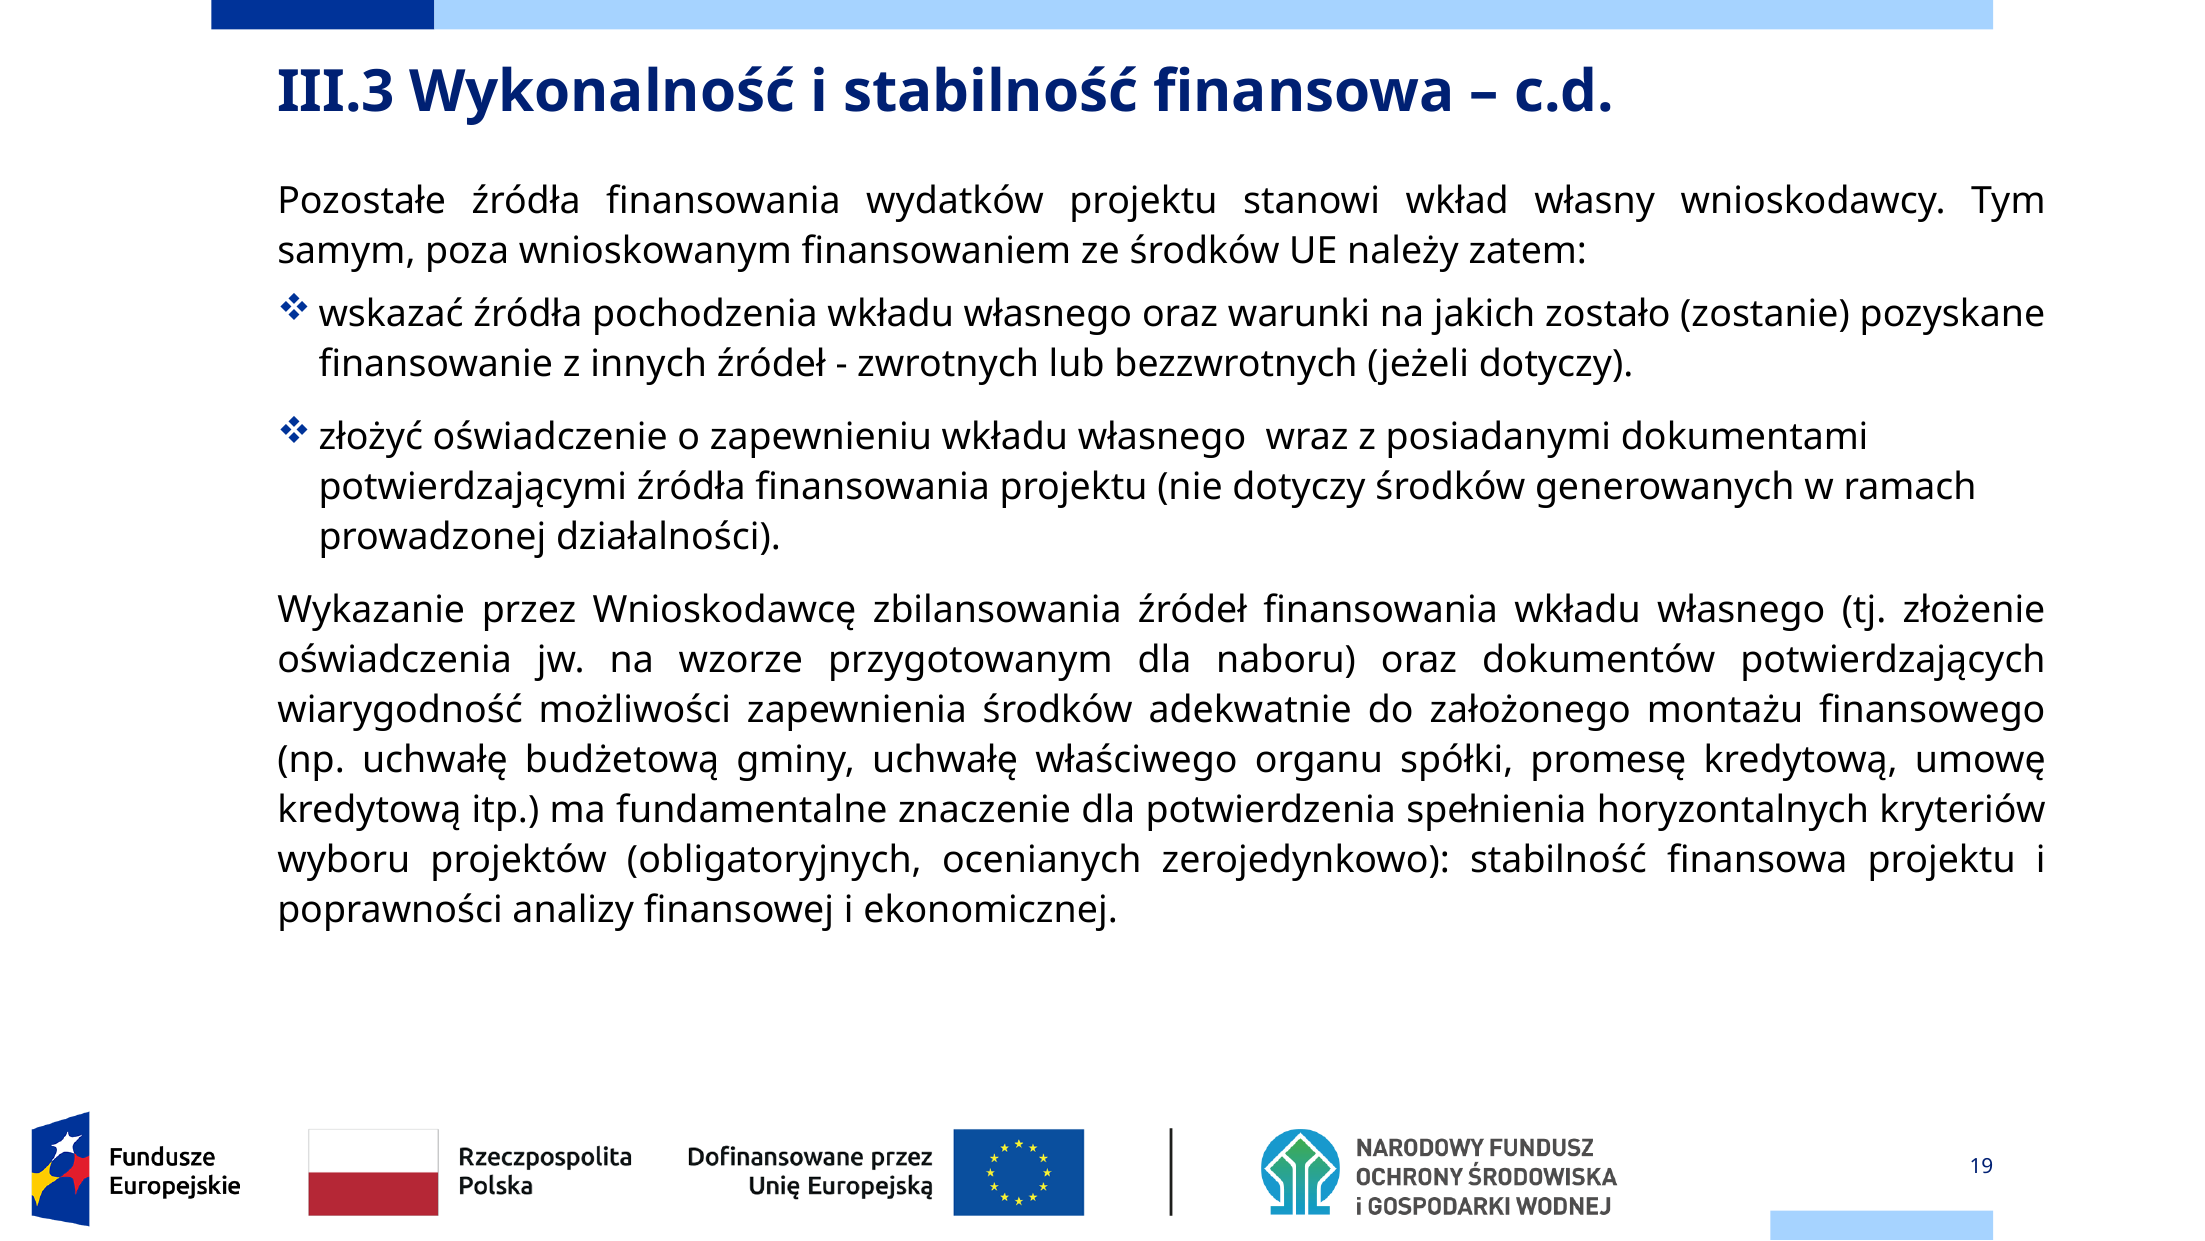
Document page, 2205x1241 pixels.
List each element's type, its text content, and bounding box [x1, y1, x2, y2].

title III.3 Wykonalność i stabilność finansowa – c.d. [277, 48, 1766, 143]
list Pozostałe źródła finansowania wydatków projektu stanowi wkład własny wnioskodawcy. Tym samym, poza wnioskowanym finansowaniem ze środków UE należy zatem: wskazać źródła pochodzenia wkładu własnego oraz warunki na jakich zostało (zostanie) pozyskane finansowanie z innych źródeł - zwrotnych lub bezzwrotnych (jeżeli dotyczy). złożyć oświadczenie o zapewnieniu wkładu własnego wraz z posiadanymi dokumentami potwierdzającymi źródła finansowania projektu (nie dotyczy środków generowanych w ramach prowadzonej działalności). Wykazanie przez Wnioskodawcę zbilansowania źródeł finansowania wkładu własnego (tj. złożenie oświadczenia jw. na wzorze przygotowanym dla naboru) oraz dokumentów potwierdzających wiarygodność możliwości zapewnienia środków adekwatnie do założonego montażu finansowego (np. uchwałę budżetową gminy, uchwałę właściwego organu spółki, promesę kredytową, umowę kredytową itp.) ma fundamentalne znaczenie dla potwierdzenia spełnienia horyzontalnych kryteriów wyboru projektów (obligatoryjnych, ocenianych zerojedynkowo): stabilność finansowa projektu i poprawności analizy finansowej i ekonomicznej. [277, 171, 2048, 1016]
picture [0, 1080, 1652, 1241]
slide_number 19 [1770, 1151, 1993, 1182]
